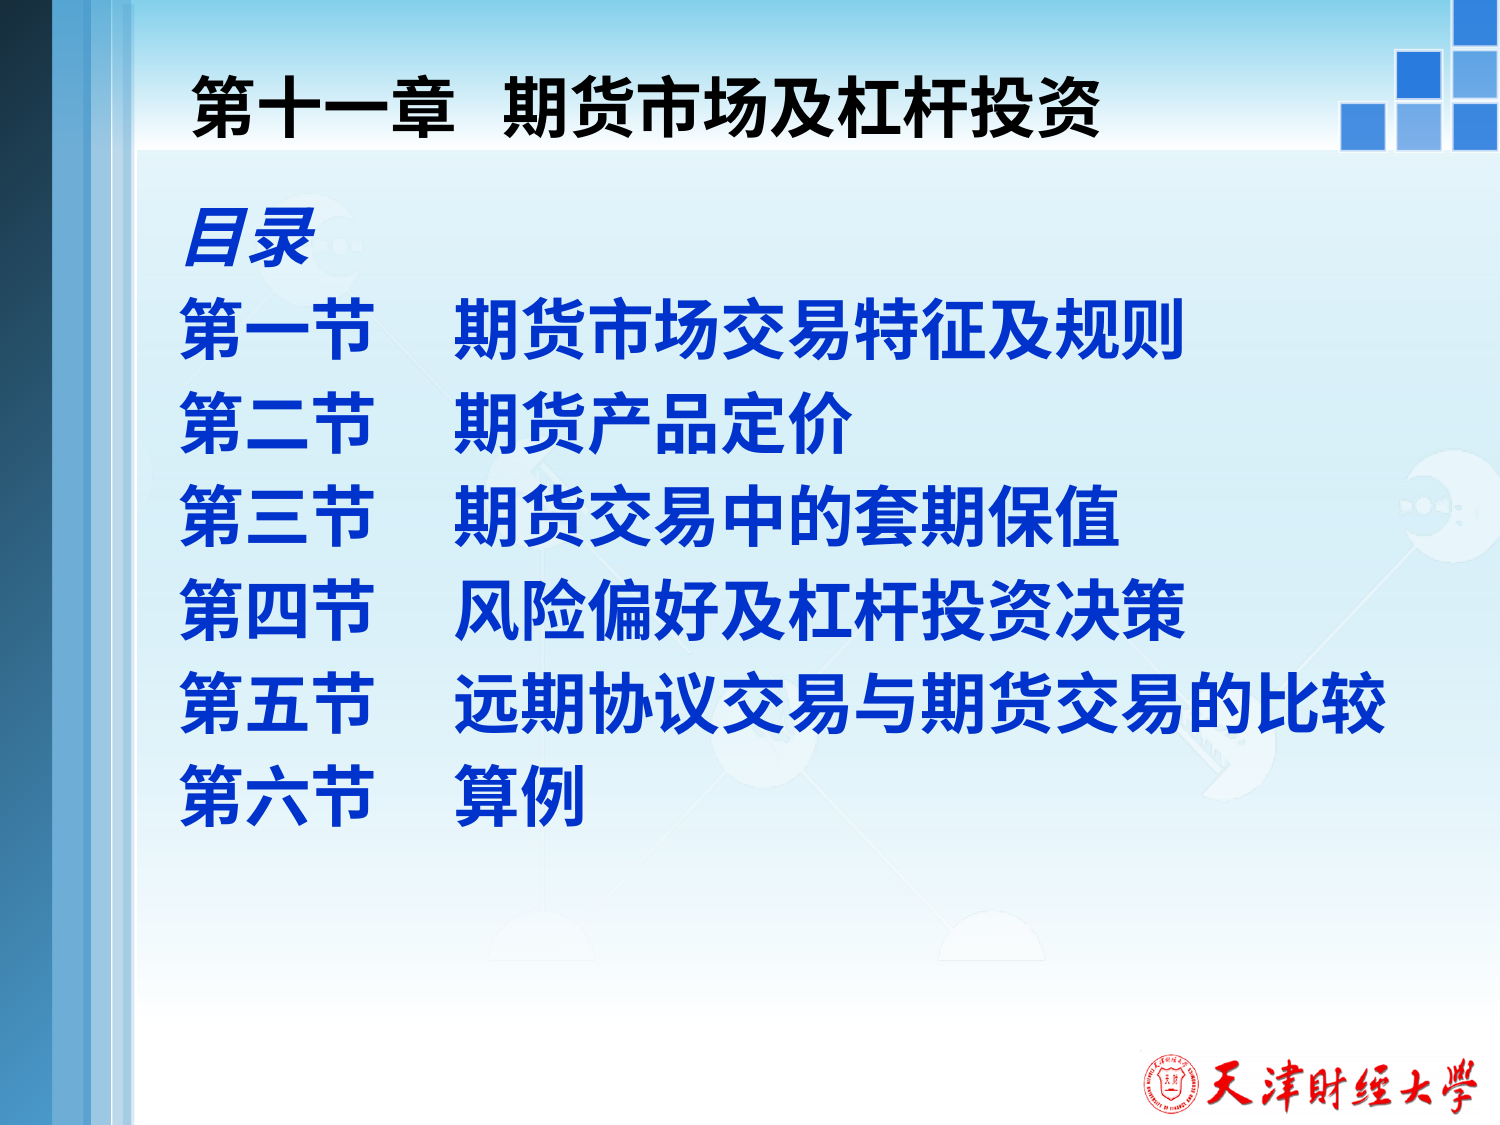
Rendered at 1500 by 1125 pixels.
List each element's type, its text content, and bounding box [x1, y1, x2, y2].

picture [132, 150, 1500, 965]
list 目录 第一节 期货市场交易特征及规则 第二节 期货产品定价 第三节 期货交易中的套期保值 第四节 风险偏好及杠杆投资决策 第五节 远期协议交易与期货交易的比较 第六节 算例 [162, 187, 1475, 988]
picture [1131, 1049, 1500, 1119]
title 第十一章 期货市场及杠杆投资 [174, 75, 1175, 138]
